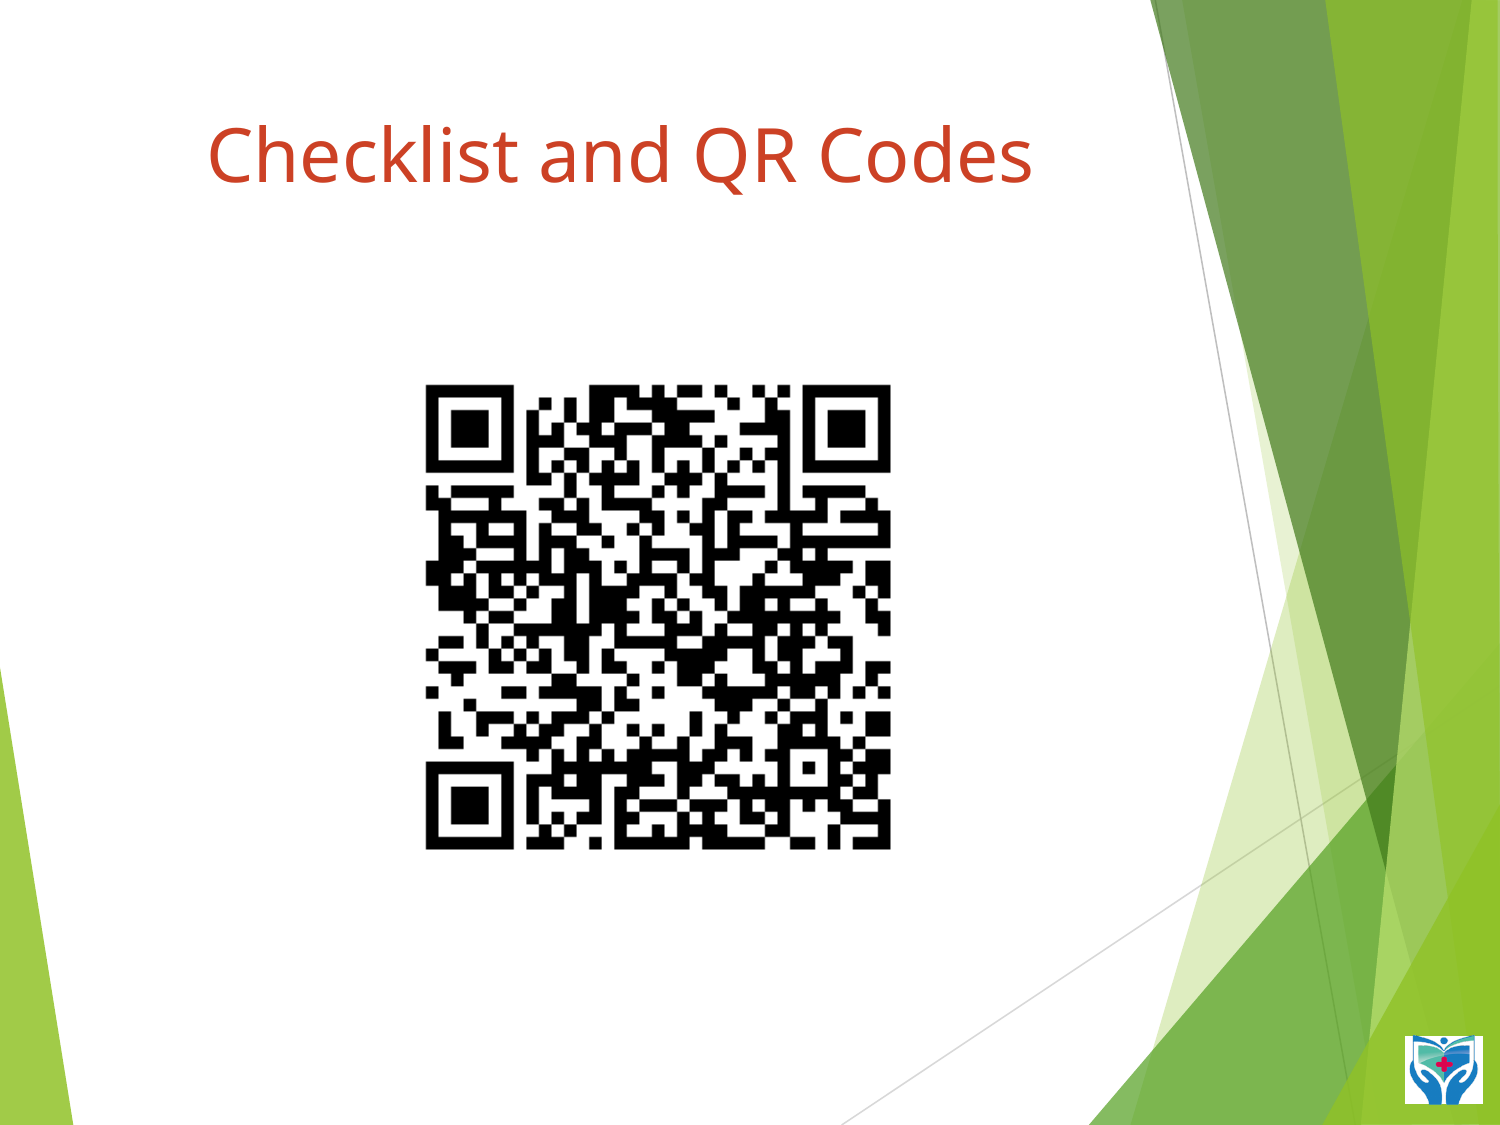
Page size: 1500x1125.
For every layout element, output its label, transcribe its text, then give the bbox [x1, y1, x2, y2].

picture [375, 335, 941, 901]
title Checklist and QR Codes [99, 99, 1142, 317]
picture [1404, 1035, 1483, 1105]
